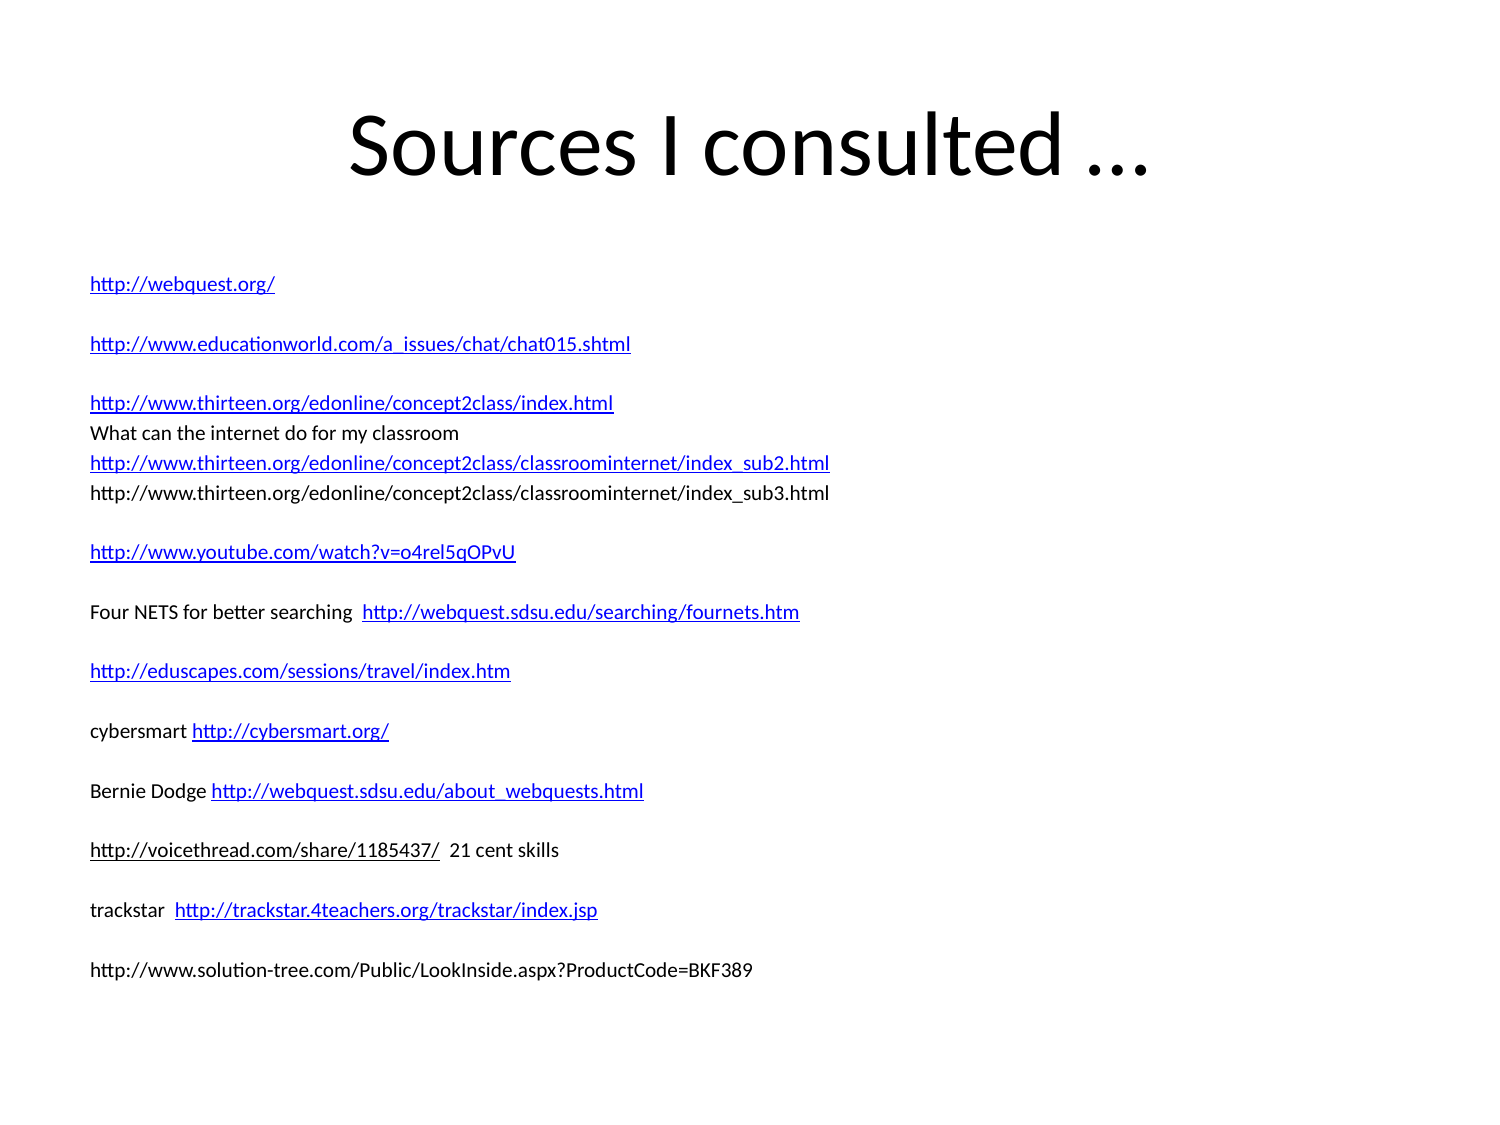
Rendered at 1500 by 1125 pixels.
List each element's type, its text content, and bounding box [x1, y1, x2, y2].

list http://webquest.org/ http://www.educationworld.com/a_issues/chat/chat015.shtml http://www.thirteen.org/edonline/concept2class/index.html What can the internet do for my classroom http://www.thirteen.org/edonline/concept2class/classroominternet/index_sub2.html http://www.thirteen.org/edonline/concept2class/classroominternet/index_sub3.html http://www.youtube.com/watch?v=o4rel5qOPvU Four NETS for better searching http://webquest.sdsu.edu/searching/fournets.htm http://eduscapes.com/sessions/travel/index.htm cybersmart http://cybersmart.org/ Bernie Dodge http://webquest.sdsu.edu/about_webquests.html http://voicethread.com/share/1185437/ 21 cent skills trackstar http://trackstar.4teachers.org/trackstar/index.jsp http://www.solution-tree.com/Public/LookInside.aspx?ProductCode=BKF389 [75, 262, 1425, 1005]
title Sources I consulted … [75, 45, 1425, 233]
